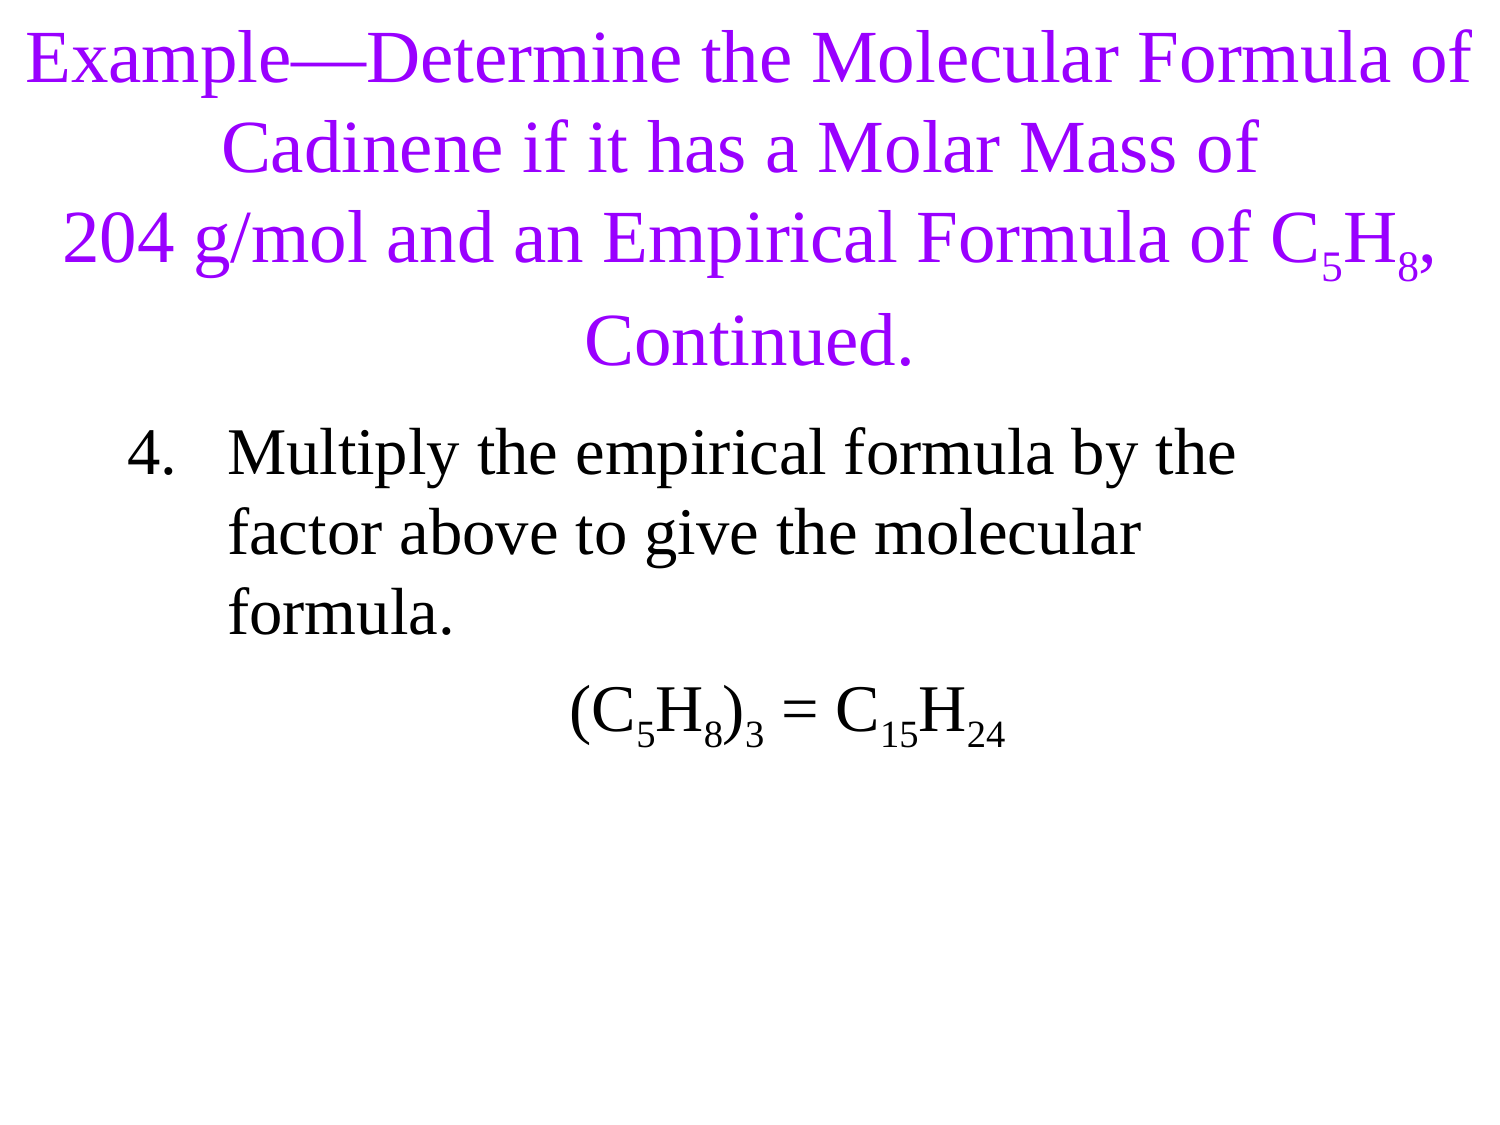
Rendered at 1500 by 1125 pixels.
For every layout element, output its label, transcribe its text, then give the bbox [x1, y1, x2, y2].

text_box Example—Determine the Molecular Formula of Cadinene if it has a Molar Mass of 204 g/mol and an Empirical Formula of C5H8, Continued. [0, 99, 1500, 288]
text_box Multiply the empirical formula by the factor above to give the molecular formula. (C5H8)3 = C15H24 [112, 399, 1388, 888]
